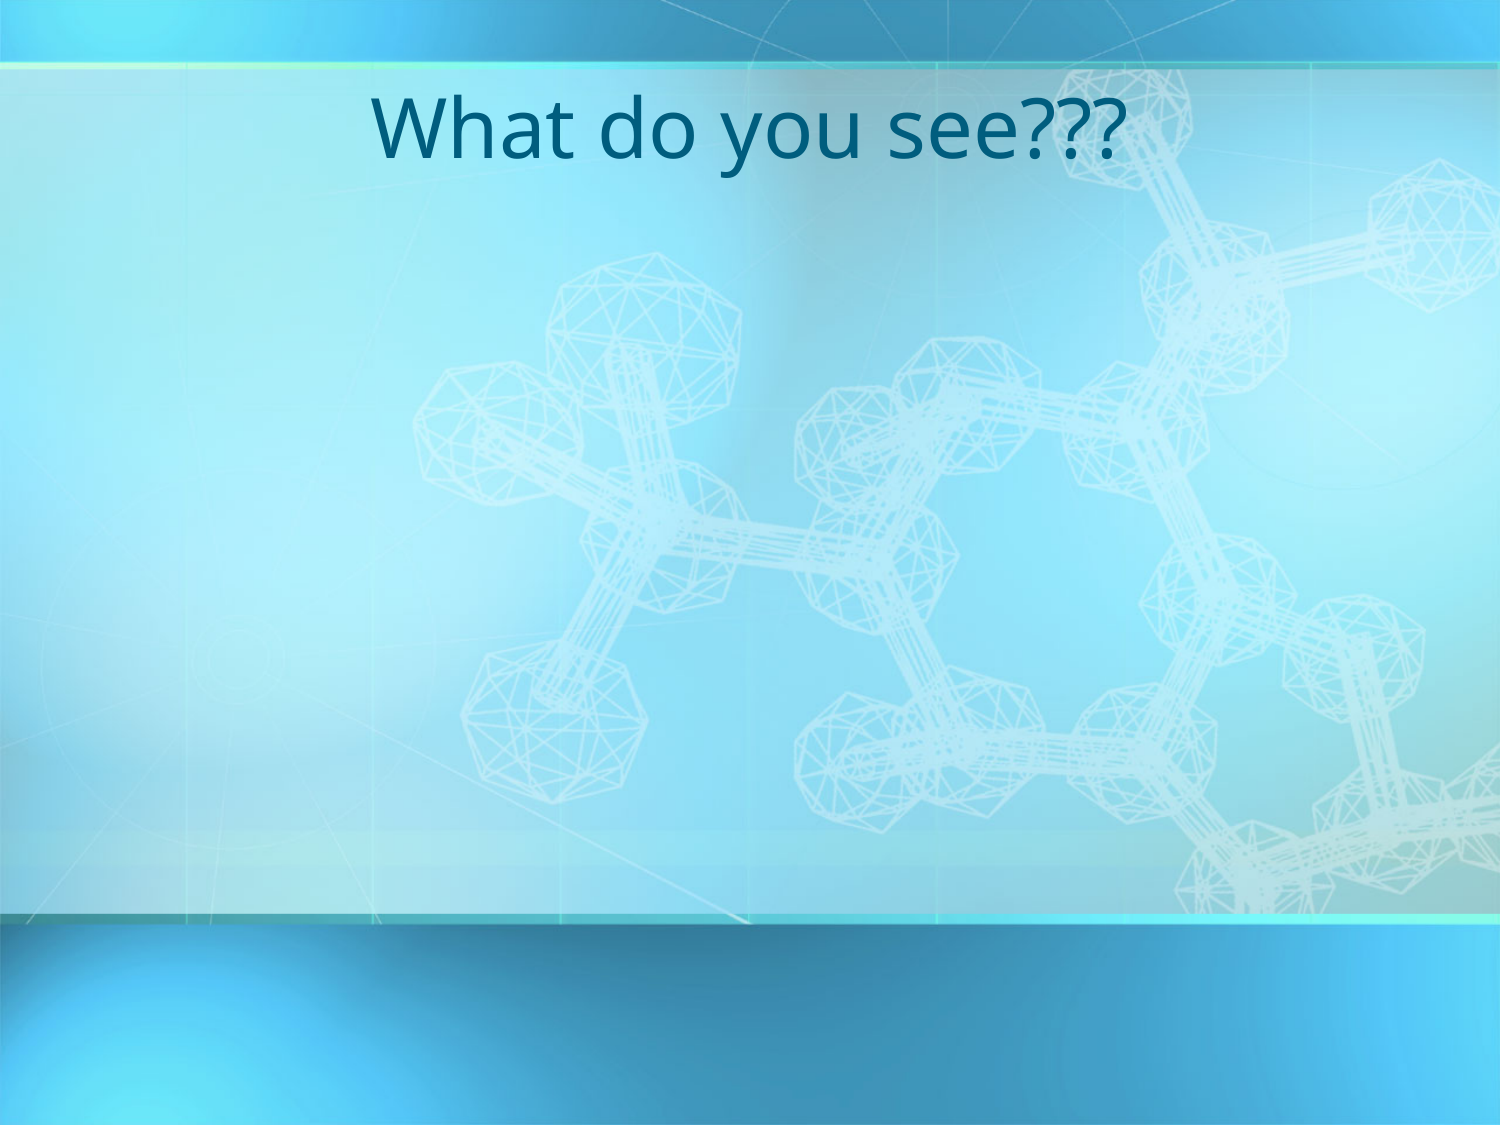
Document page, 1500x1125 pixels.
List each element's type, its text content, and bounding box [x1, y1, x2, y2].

picture [0, 0, 1500, 1125]
title What do you see??? [17, 75, 1483, 175]
